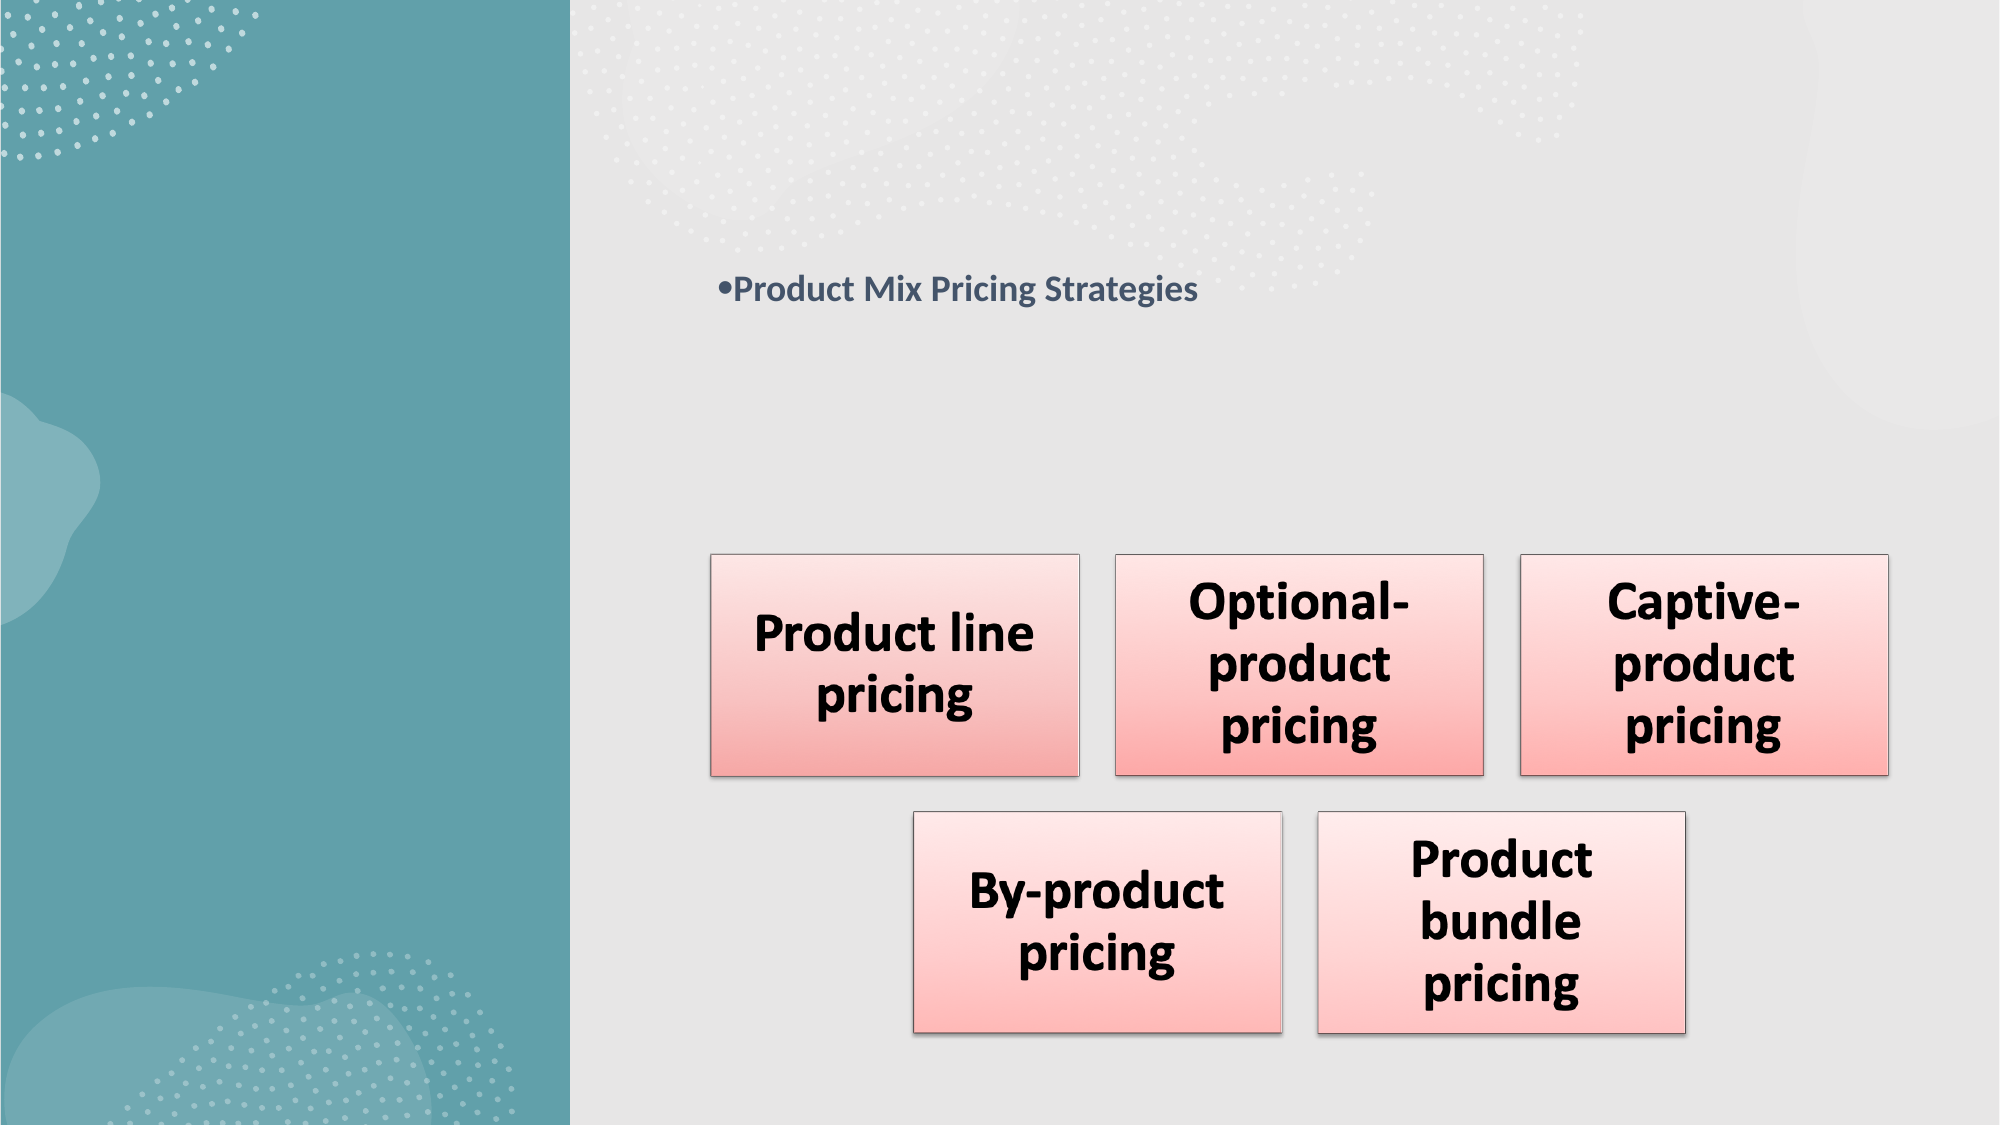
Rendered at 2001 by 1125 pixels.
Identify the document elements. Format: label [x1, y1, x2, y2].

text_box [0, 0, 2000, 1125]
picture [702, 513, 1894, 1080]
